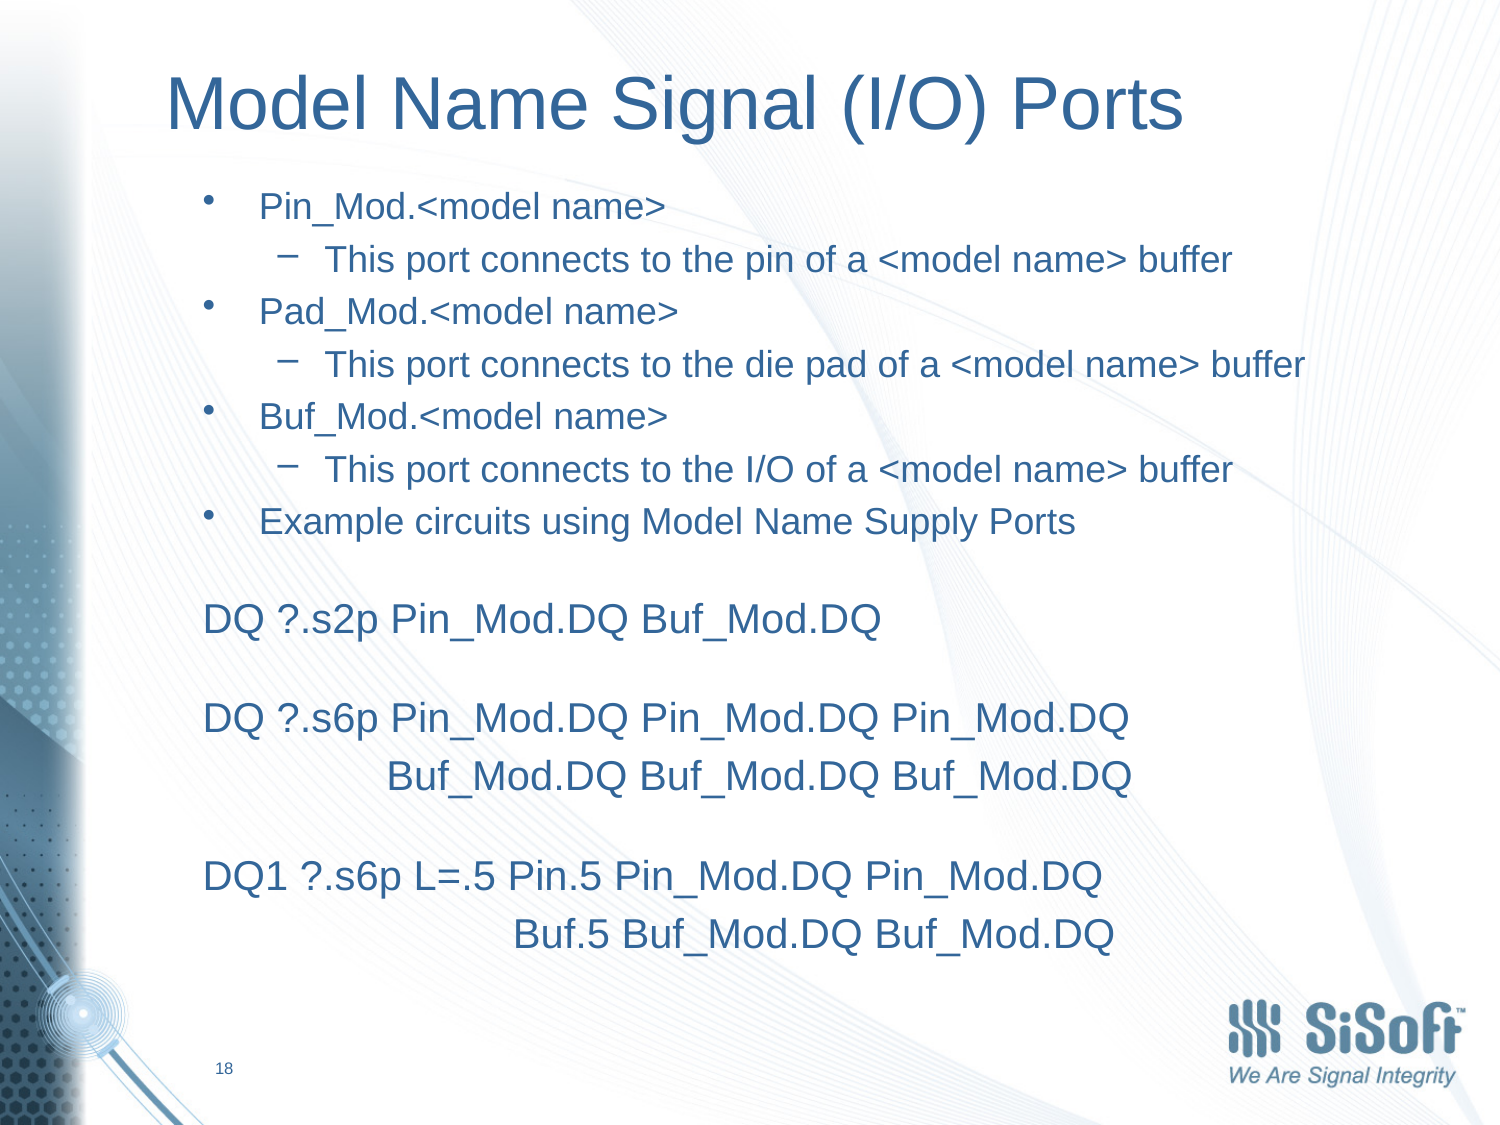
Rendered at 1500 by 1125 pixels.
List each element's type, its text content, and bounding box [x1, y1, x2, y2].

picture [0, 0, 1500, 1125]
footer 18 [200, 1050, 975, 1104]
title Model Name Signal (I/O) Ports [150, 24, 1300, 175]
list Pin_Mod.<model name> This port connects to the pin of a <model name> buffer Pad_Mod.<model name> This port connects to the die pad of a <model name> buffer Buf_Mod.<model name> This port connects to the I/O of a <model name> buffer Example circuits using Model Name Supply Ports DQ ?.s2p Pin_Mod.DQ Buf_Mod.DQ DQ ?.s6p Pin_Mod.DQ Pin_Mod.DQ Pin_Mod.DQ Buf_Mod.DQ Buf_Mod.DQ Buf_Mod.DQ DQ1 ?.s6p L=.5 Pin.5 Pin_Mod.DQ Pin_Mod.DQ Buf.5 Buf_Mod.DQ Buf_Mod.DQ [187, 174, 1363, 988]
